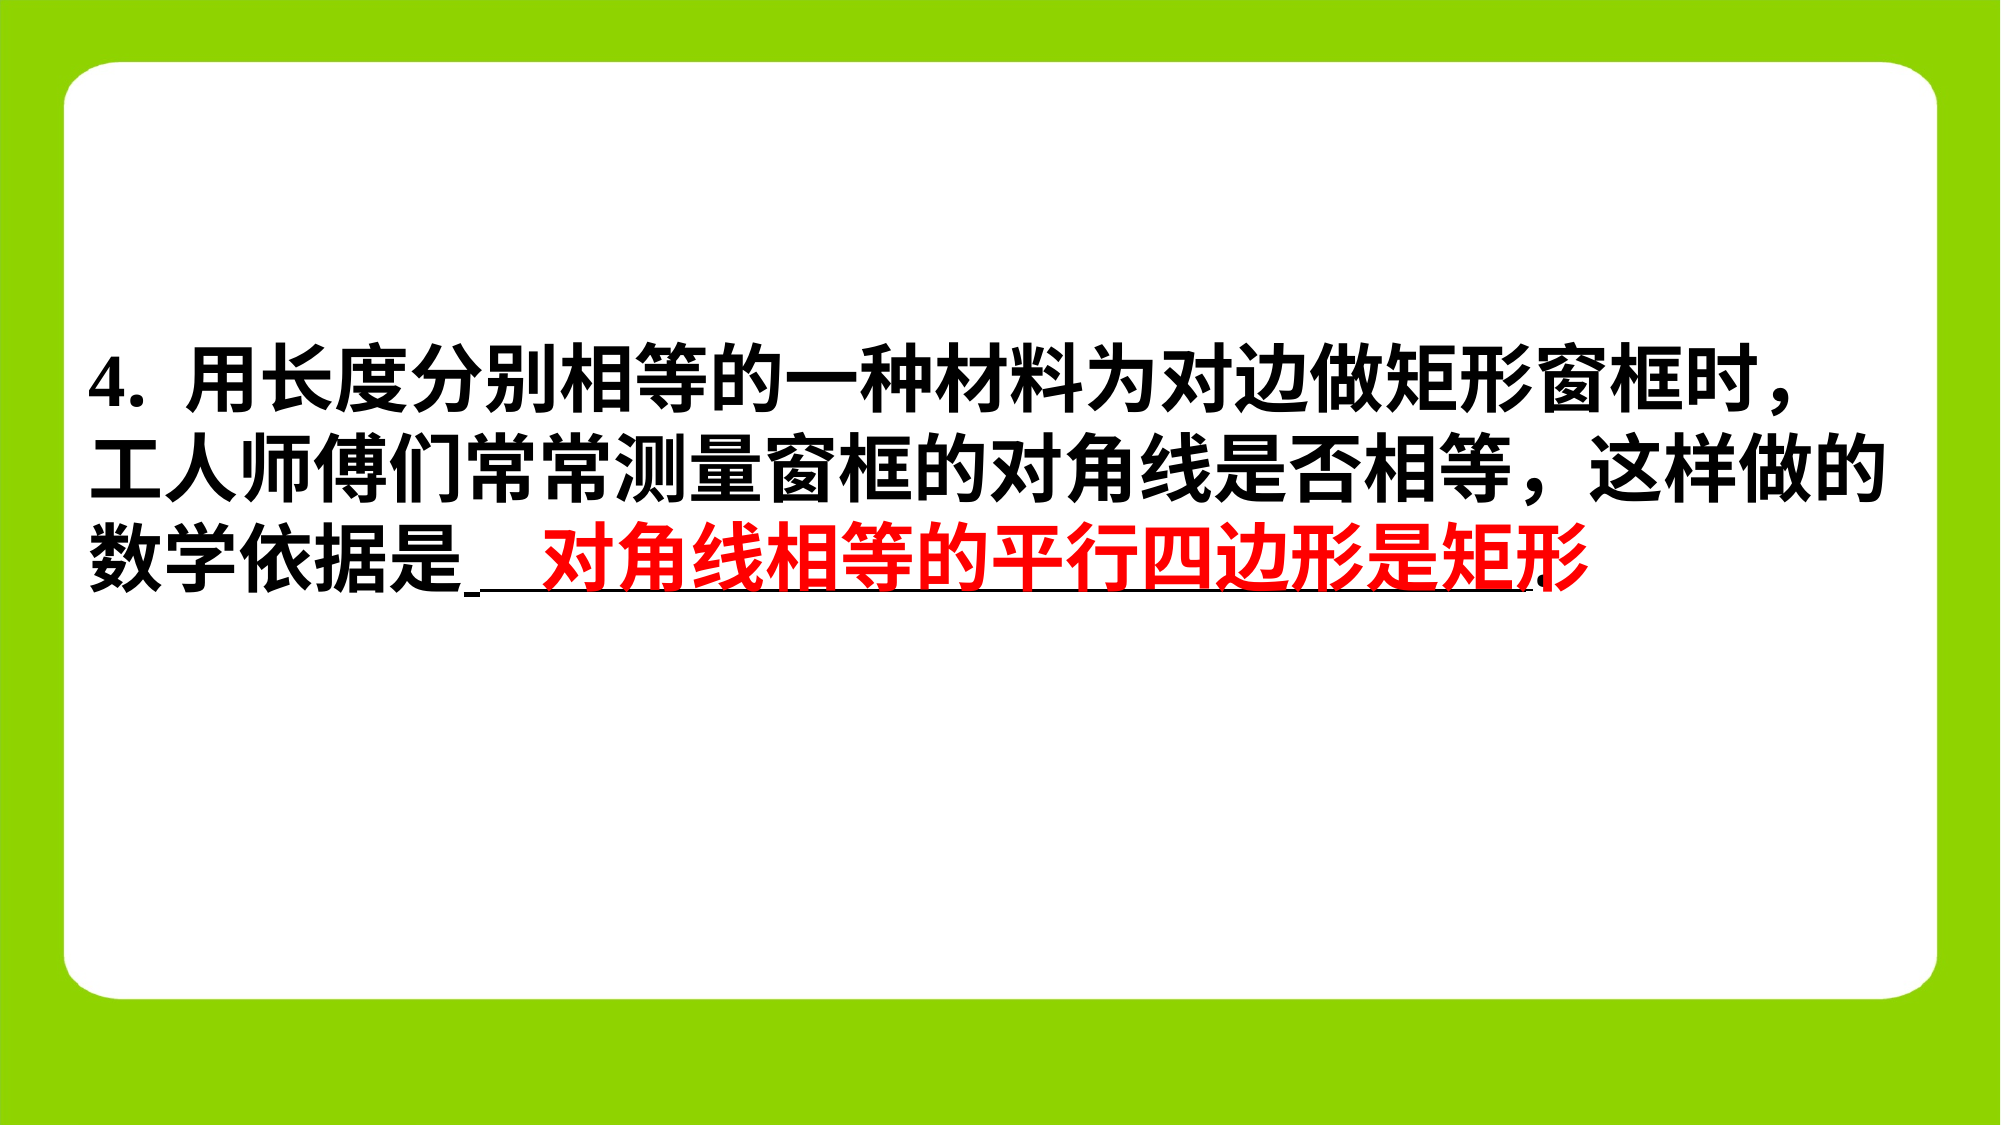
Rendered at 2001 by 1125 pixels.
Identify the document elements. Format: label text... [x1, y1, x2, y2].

text_box 对角线相等的平行四边形是矩形 [525, 503, 1684, 609]
text_box 4. 用长度分别相等的一种材料为对边做矩形窗框时， 工人师傅们常常测量窗框的对角线是否相等，这样做的 数学依据是 ⁠. [88, 331, 1974, 657]
picture [0, 0, 2001, 1125]
